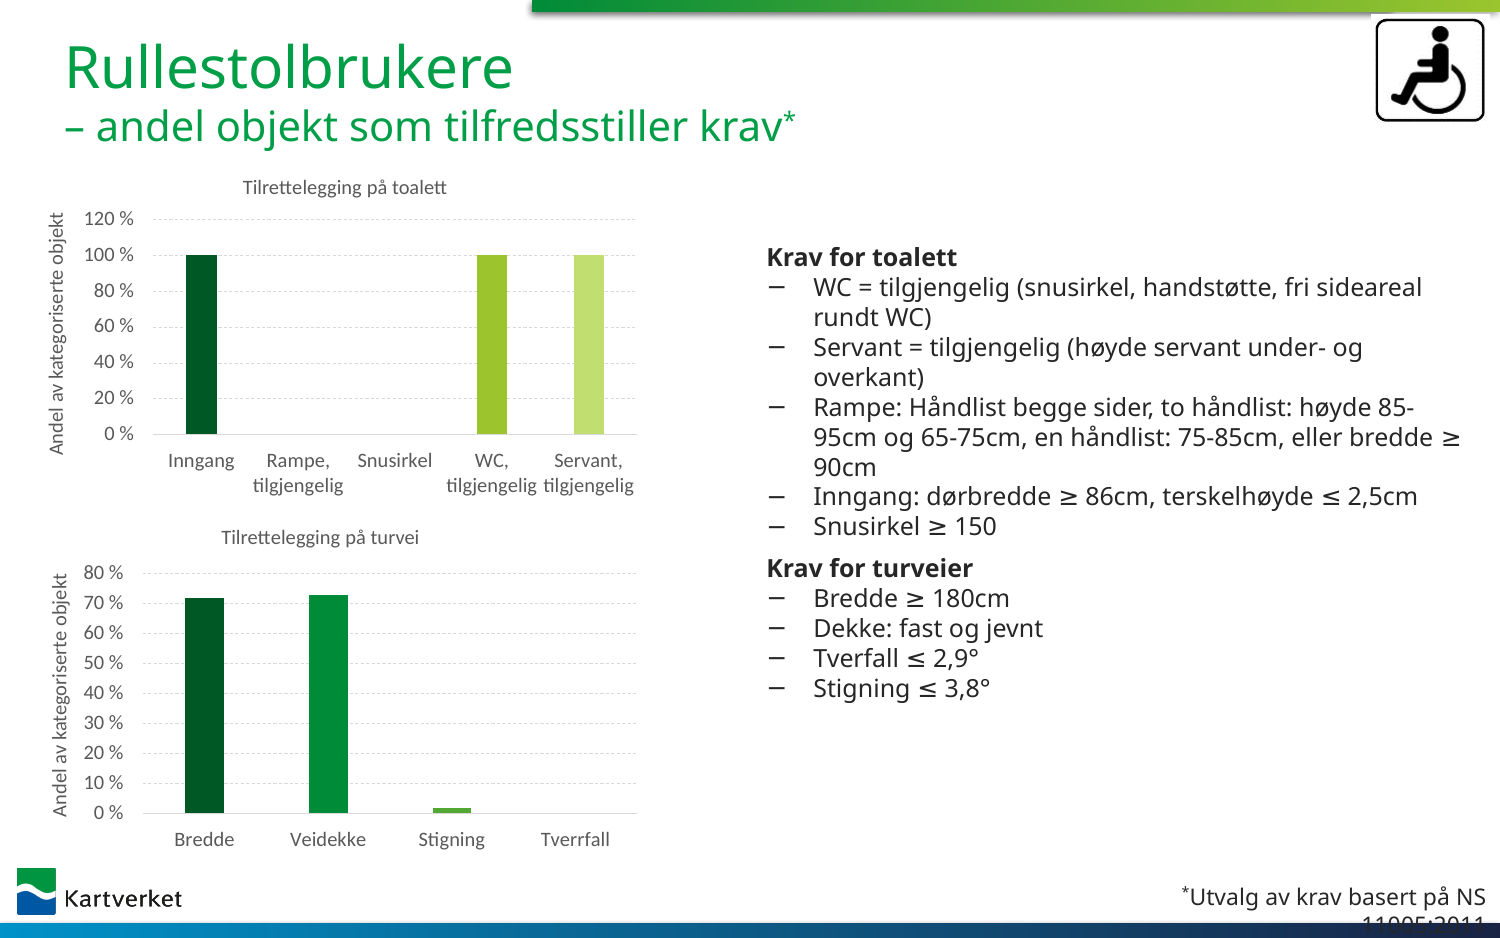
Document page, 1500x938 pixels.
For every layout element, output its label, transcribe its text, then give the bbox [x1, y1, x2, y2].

picture [41, 166, 650, 505]
text_box Rullestolbrukere – andel objekt som tilfredsstiller krav* [49, 14, 1431, 158]
text_box Krav for toalett WC = tilgjengelig (snusirkel, handstøtte, fri sideareal rundt WC) Servant = tilgjengelig (høyde servant under- og overkant) Rampe: Håndlist begge sider, to håndlist: høyde 85-95cm og 65-75cm, en håndlist: 75-85cm, eller bredde ≥ 90cm Inngang: dørbredde ≥ 86cm, terskelhøyde ≤ 2,5cm Snusirkel ≥ 150 [751, 234, 1483, 545]
picture [41, 520, 650, 859]
text_box Krav for turveier Bredde ≥ 180cm Dekke: fast og jevnt Tverfall ≤ 2,9° Stigning ≤ 3,8° [751, 545, 1483, 710]
text_box *Utvalg av krav basert på NS 11005:2011 [1068, 873, 1500, 938]
picture [1371, 13, 1491, 127]
